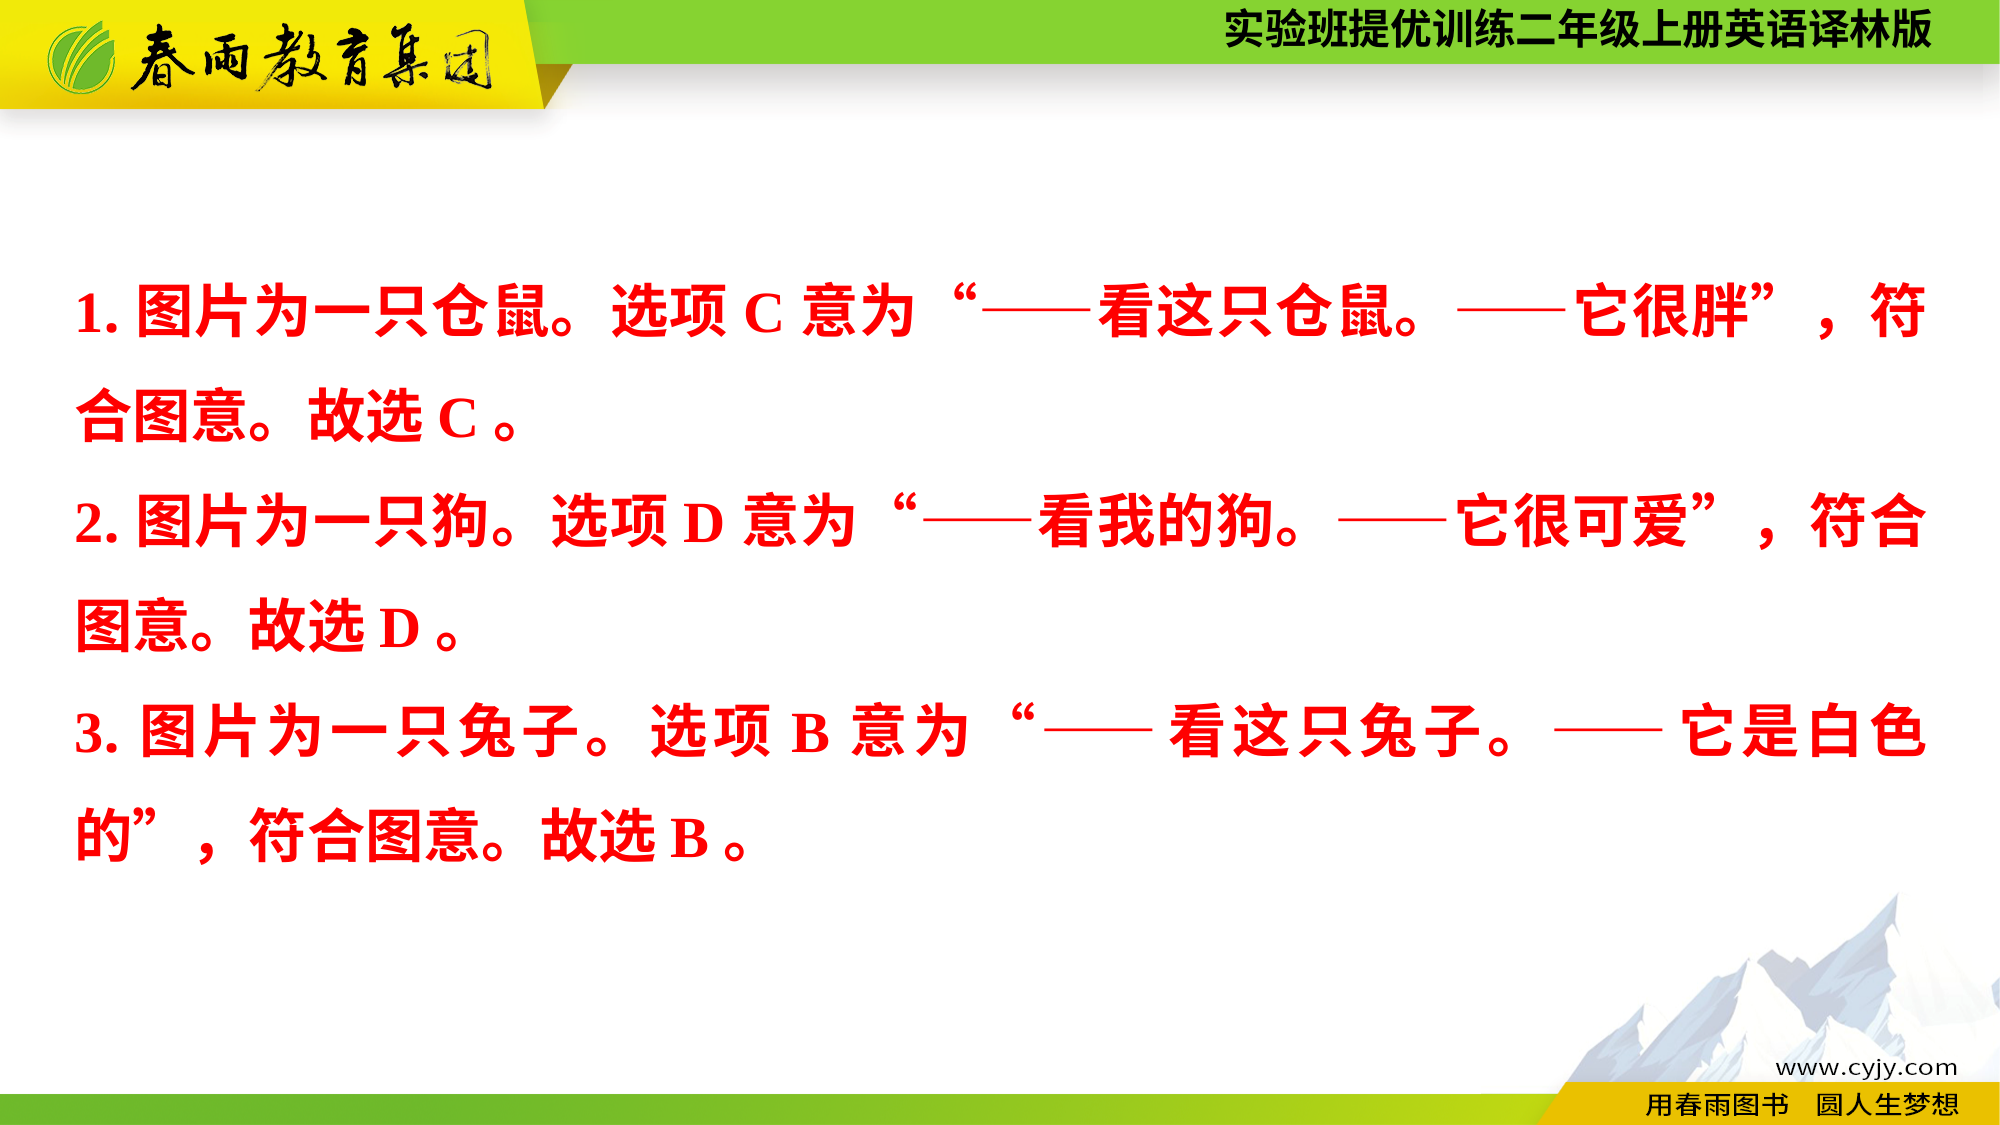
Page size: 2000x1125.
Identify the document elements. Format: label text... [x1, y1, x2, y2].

picture [0, 0, 2000, 1125]
list 1.图片为一只仓鼠。选项C意为“——看这只仓鼠。——它很胖”，符合图意。故选C。 2.图片为一只狗。选项D意为“——看我的狗。——它很可爱”，符合图意。故选D。 3.图片为一只兔子。选项B意为“——看这只兔子。——它是白色的”，符合图意。故选B。 [59, 231, 1944, 870]
